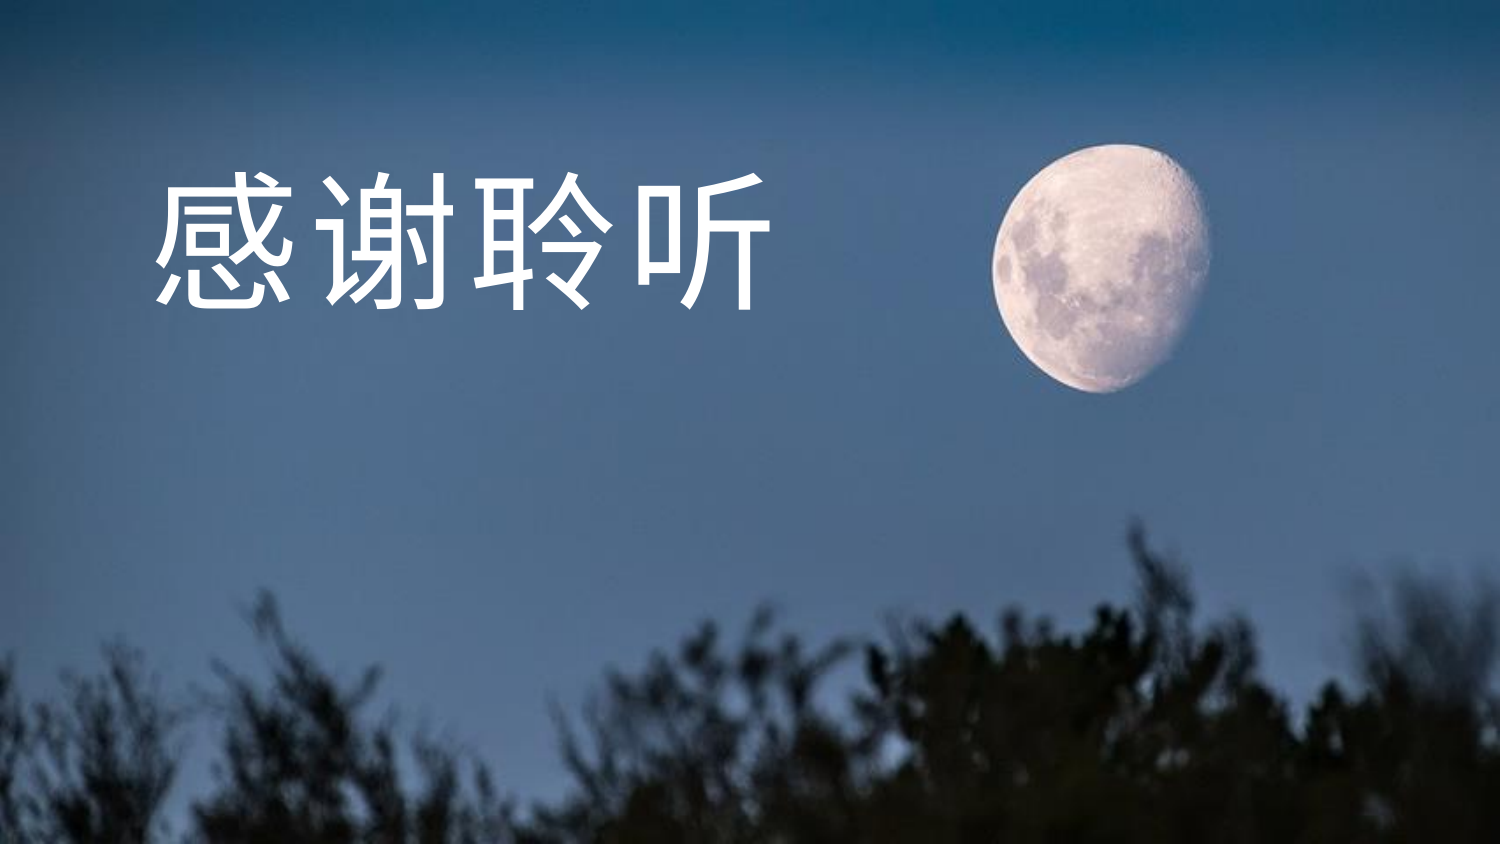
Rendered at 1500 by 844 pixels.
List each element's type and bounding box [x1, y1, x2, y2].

text_box [149, 148, 849, 367]
picture [0, 0, 1500, 844]
